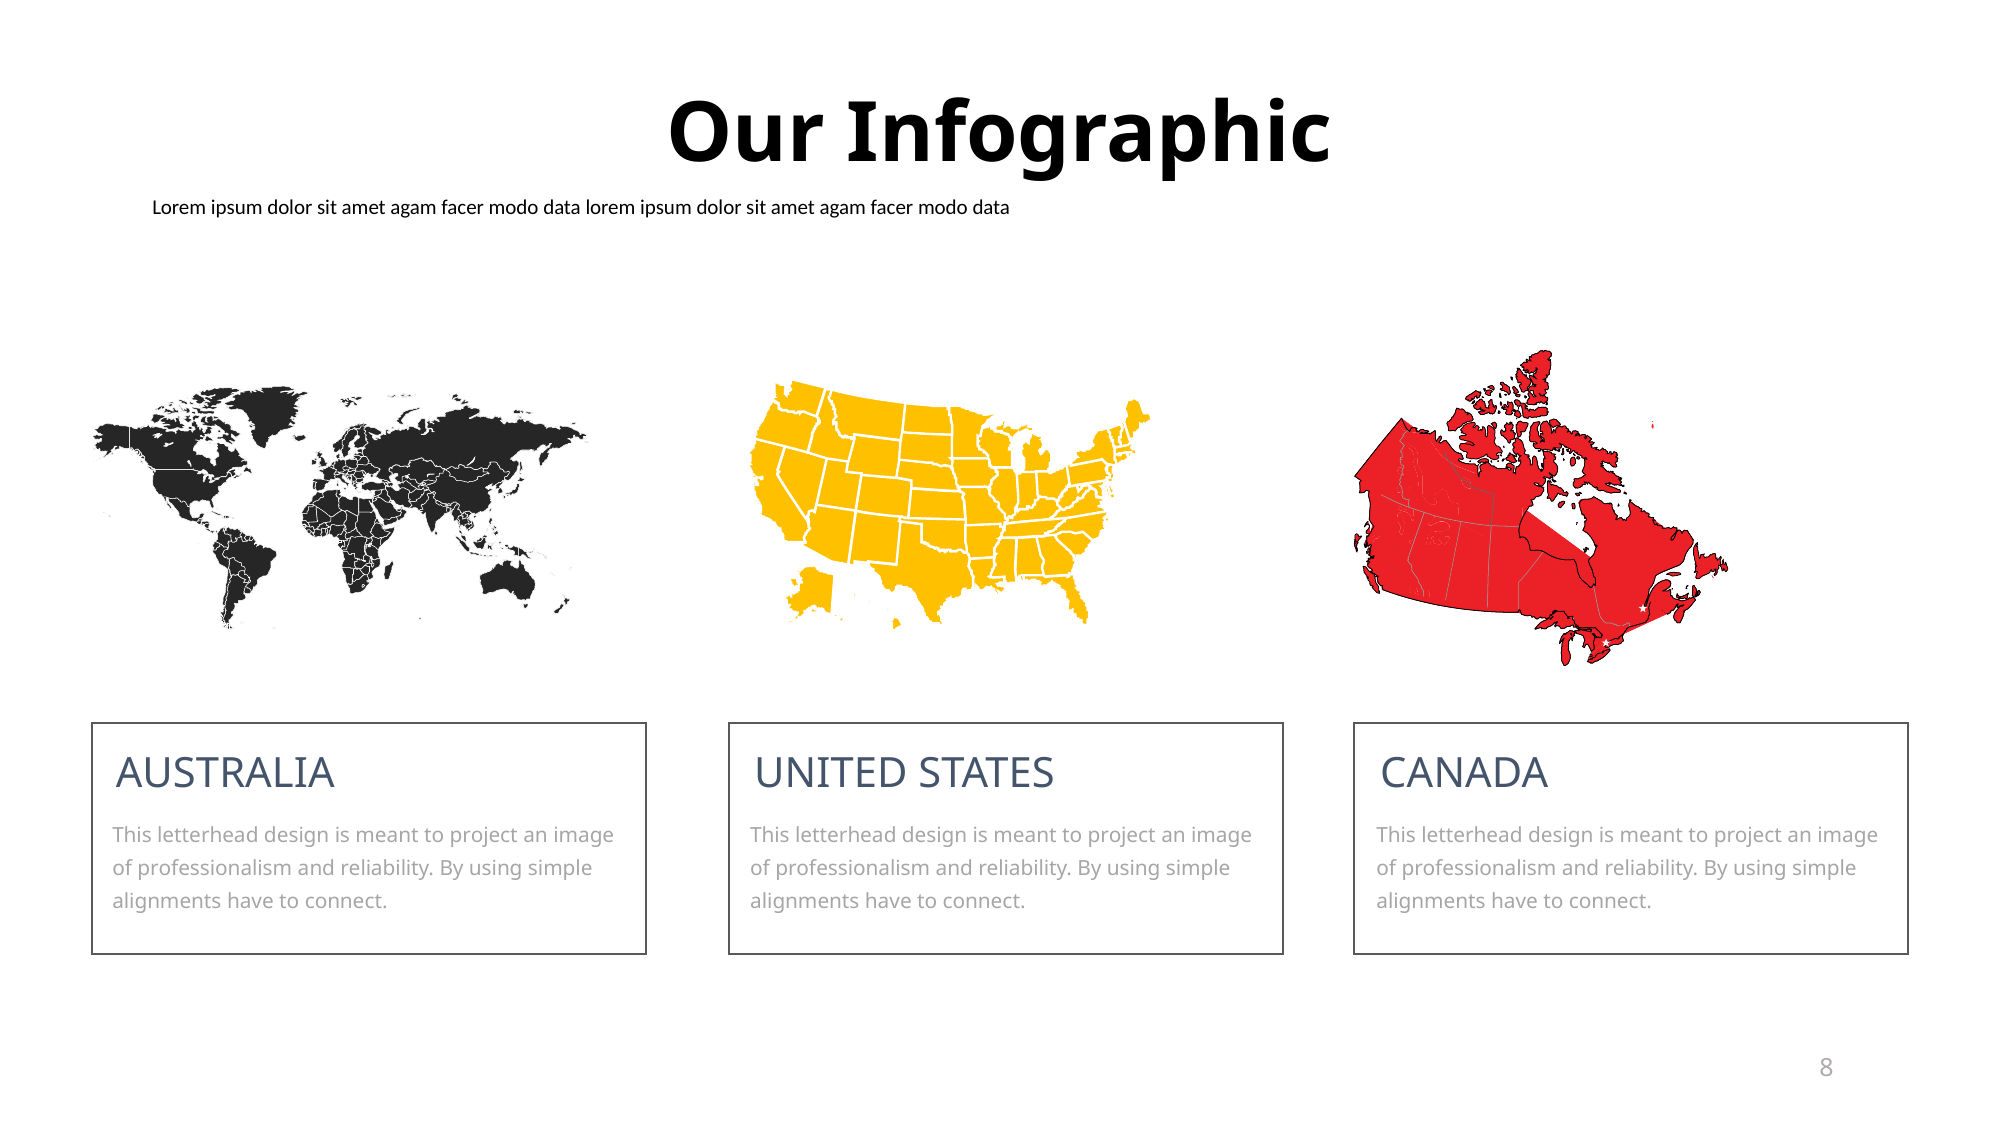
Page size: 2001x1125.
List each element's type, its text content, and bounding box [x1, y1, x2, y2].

title Our Infographic [137, 78, 1863, 186]
subtitle Lorem ipsum dolor sit amet agam facer modo data lorem ipsum dolor sit amet agam facer modo data [137, 186, 1863, 227]
slide_number 8 [1790, 1042, 1863, 1094]
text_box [91, 349, 1908, 955]
